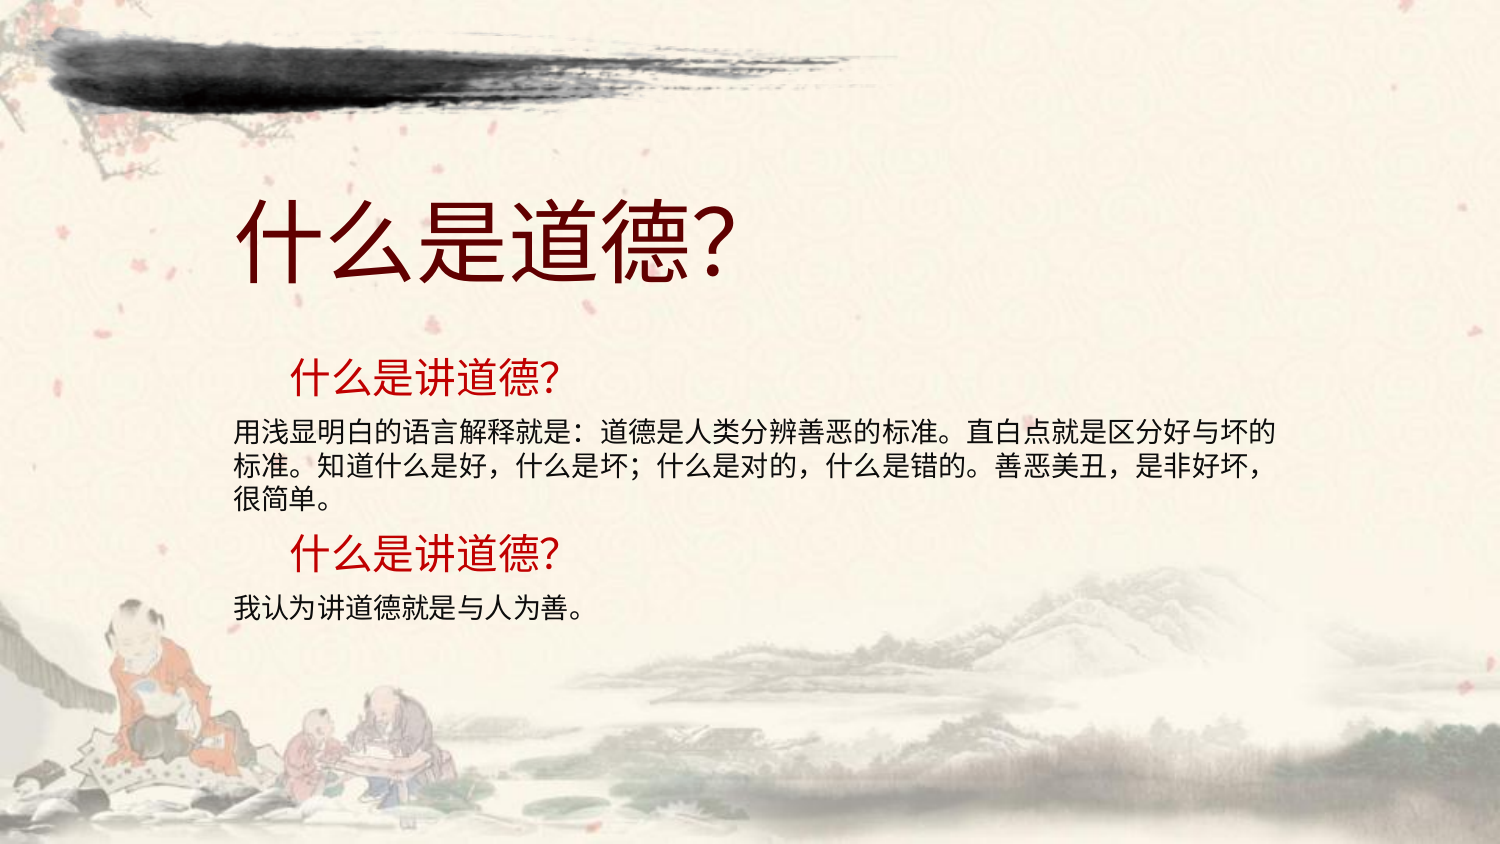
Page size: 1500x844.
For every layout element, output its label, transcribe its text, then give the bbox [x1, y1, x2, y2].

text_box 什么是道德？ [218, 177, 901, 303]
text_box 什么是讲道德？ 用浅显明白的语言解释就是：道德是人类分辨善恶的标准。直白点就是区分好与坏的标准。知道什么是好，什么是坏；什么是对的，什么是错的。善恶美丑，是非好坏，很简单。 什么是讲道德？ 我认为讲道德就是与人为善。 [218, 344, 1293, 632]
picture [0, 0, 1500, 844]
